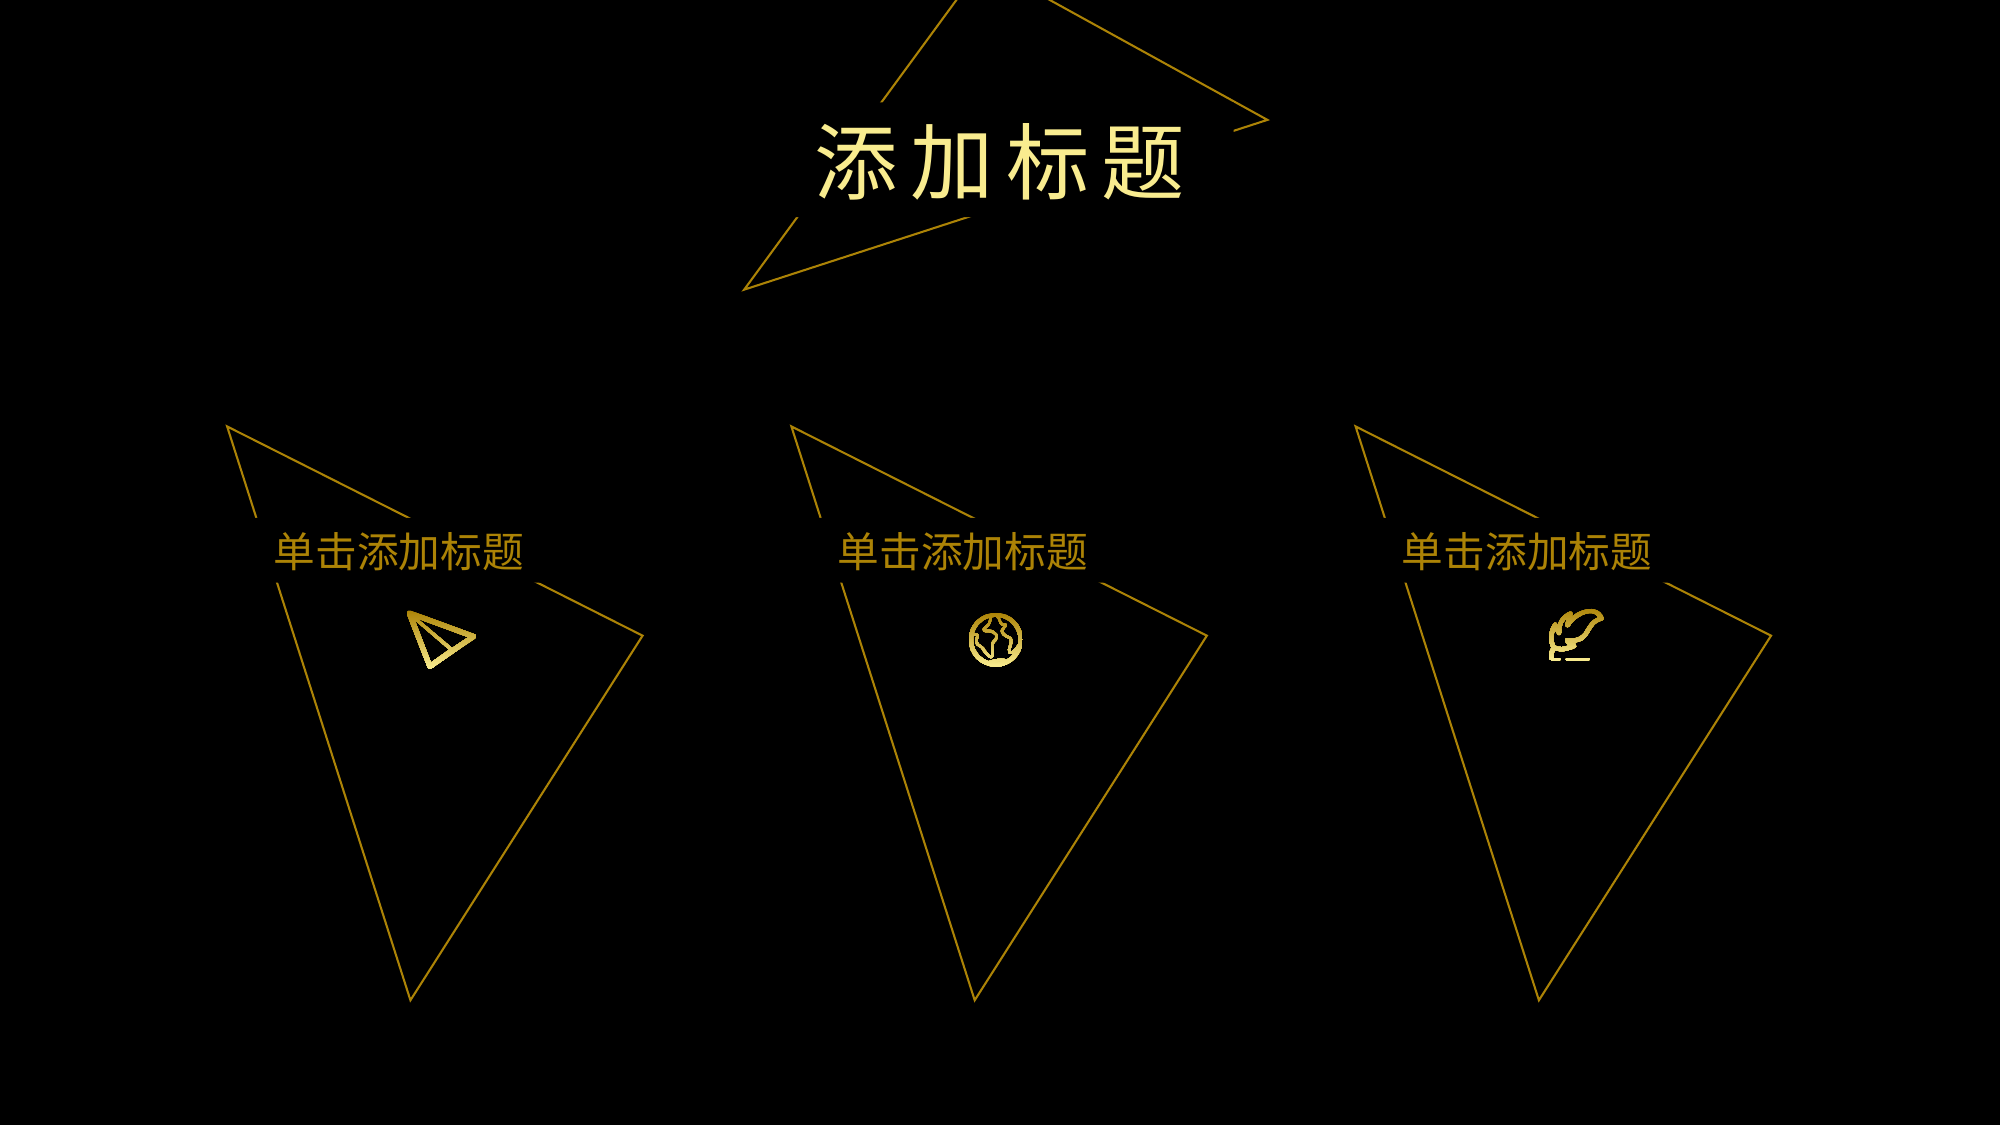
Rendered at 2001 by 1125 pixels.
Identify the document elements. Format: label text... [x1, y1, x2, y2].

text_box [1404, 583, 1773, 1003]
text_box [1534, 594, 1617, 669]
text_box 添加标题 [766, 102, 1234, 218]
text_box [840, 583, 1209, 1003]
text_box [400, 602, 483, 677]
text_box 单击添加标题 [1373, 517, 1682, 583]
text_box [880, 0, 1271, 132]
text_box [741, 218, 969, 292]
text_box 单击添加标题 [809, 517, 1117, 583]
text_box [789, 424, 974, 517]
text_box [1353, 424, 1538, 517]
text_box [225, 424, 410, 517]
text_box 单击添加标题 [244, 517, 553, 583]
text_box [954, 602, 1037, 677]
text_box [276, 583, 645, 1003]
